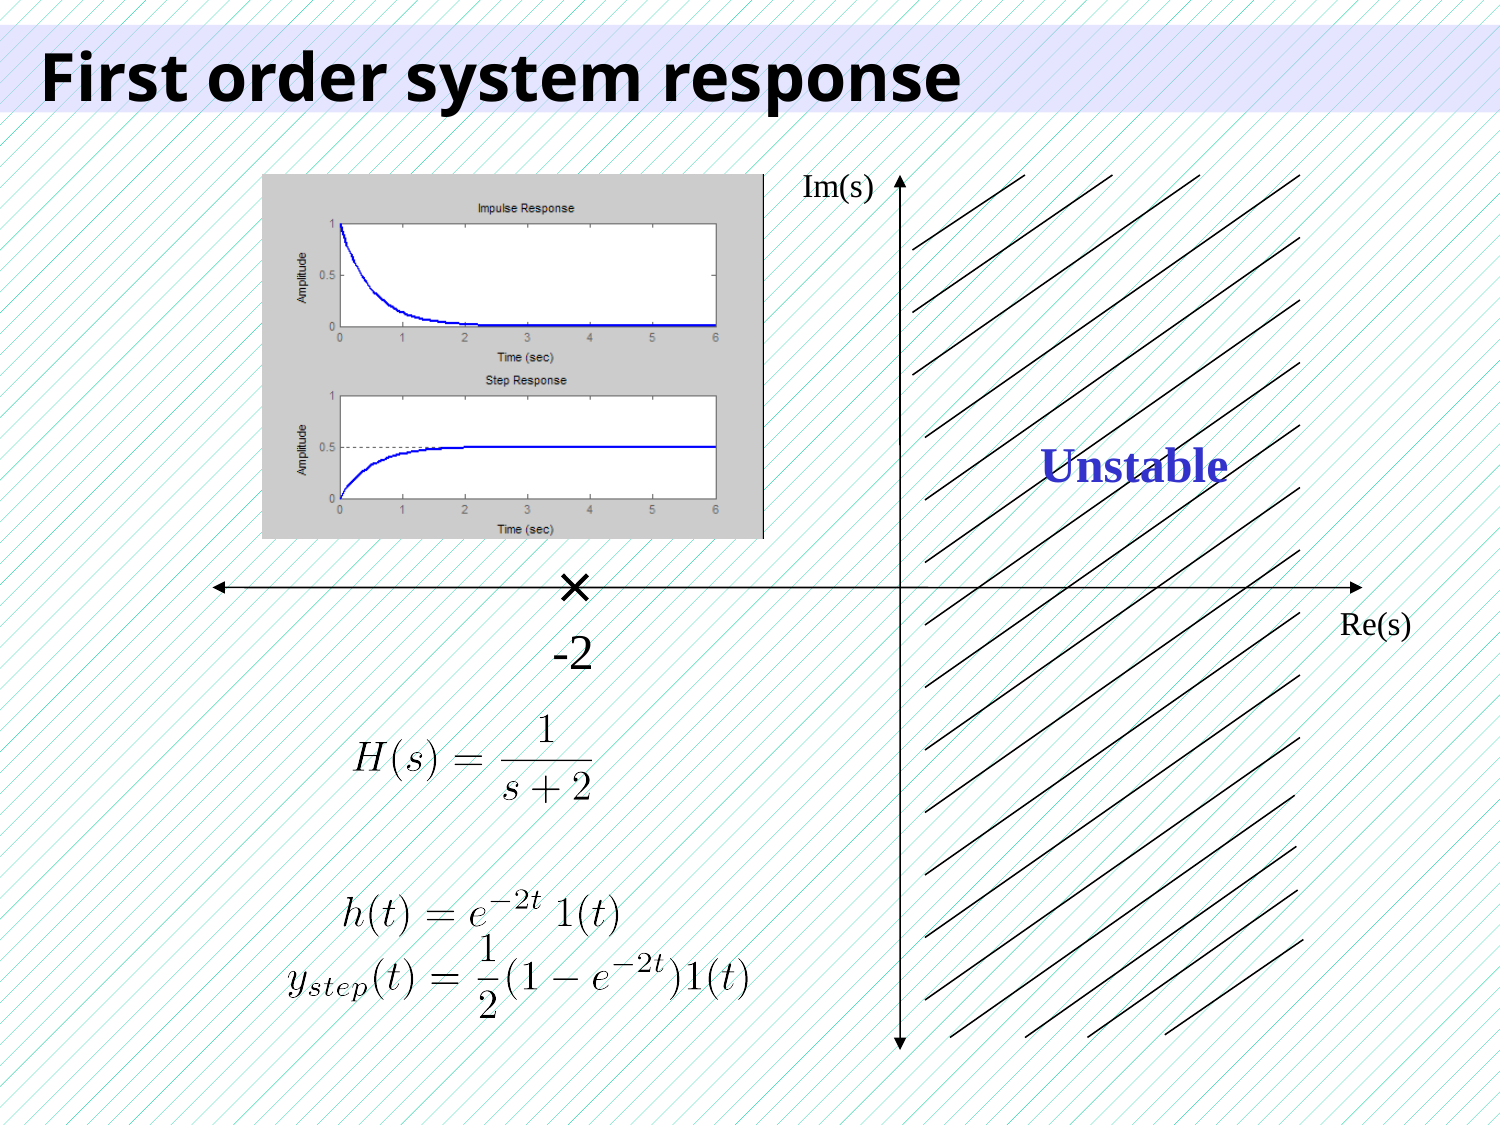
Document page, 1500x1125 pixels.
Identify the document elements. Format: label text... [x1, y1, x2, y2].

text_box Re(s) [1324, 594, 1475, 650]
text_box Unstable [1024, 424, 1263, 500]
text_box [212, 581, 557, 594]
picture [262, 174, 764, 540]
text_box -2 [537, 612, 638, 688]
picture [349, 712, 592, 805]
picture [287, 885, 751, 1019]
text_box [893, 588, 907, 1051]
text_box Im(s) [787, 157, 938, 212]
text_box [1248, 581, 1363, 594]
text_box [562, 574, 588, 601]
title First order system response [24, 24, 1476, 126]
